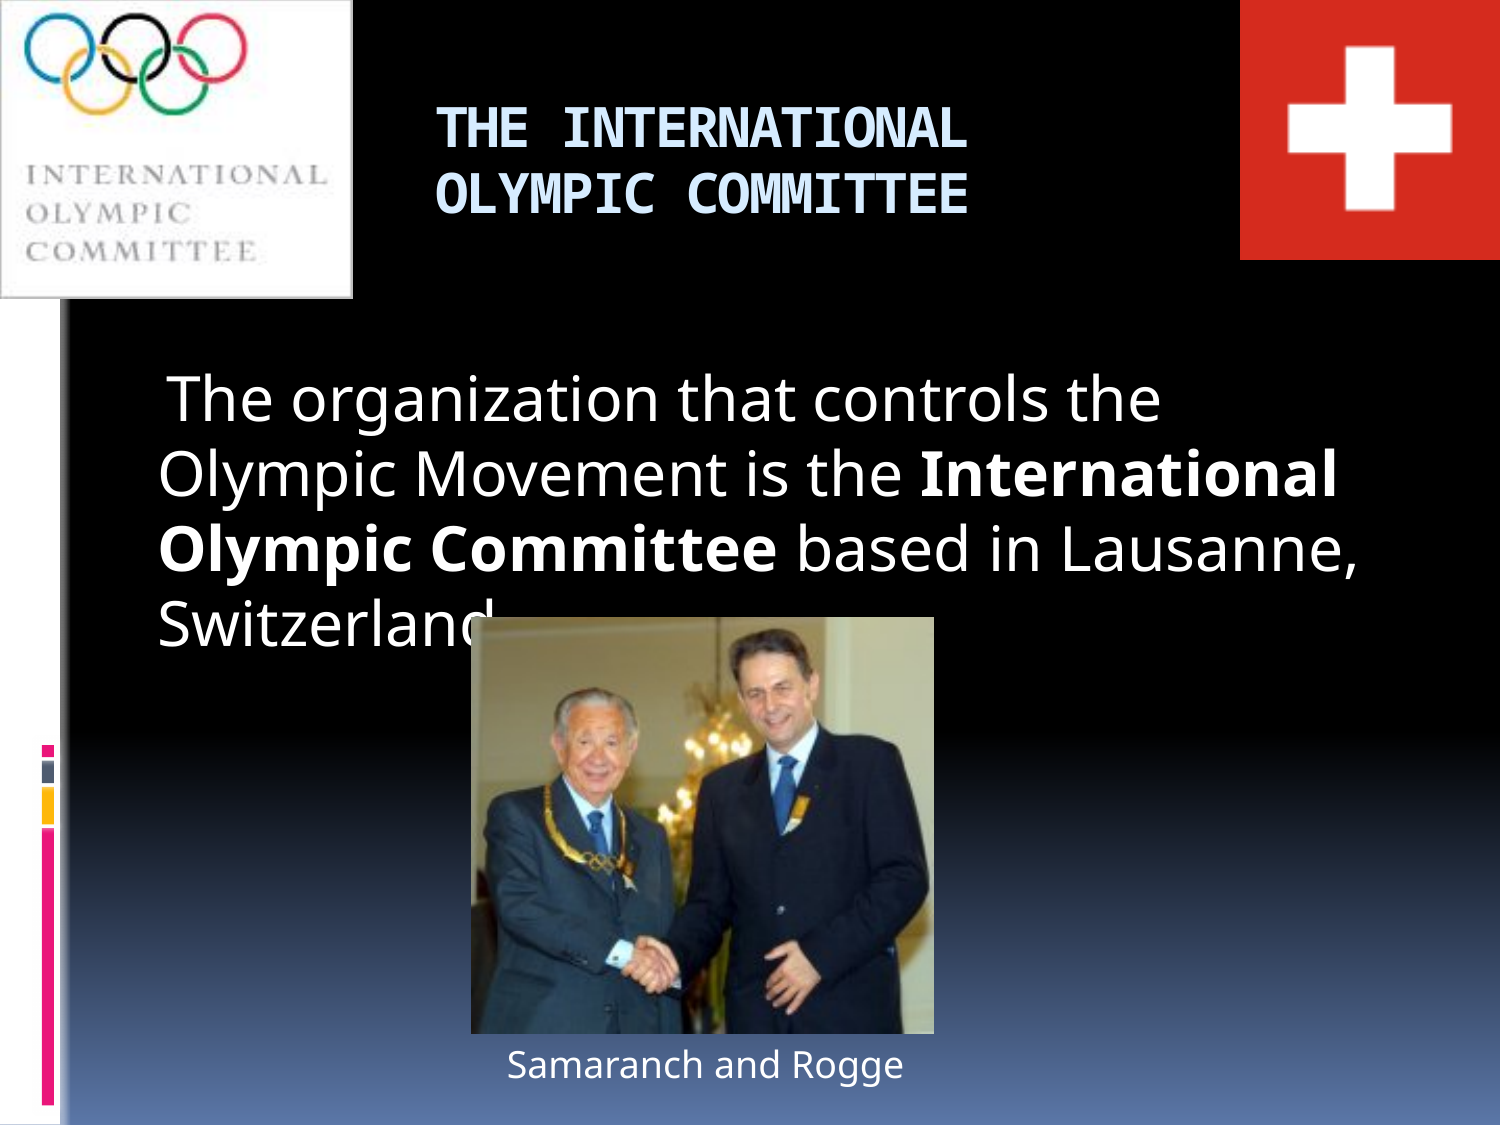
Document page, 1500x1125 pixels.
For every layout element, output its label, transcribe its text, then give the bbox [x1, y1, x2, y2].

text_box Samaranch and Rogge [492, 1044, 920, 1094]
picture [470, 616, 935, 1035]
picture [1239, 0, 1500, 260]
picture [0, 0, 353, 300]
title THE INTERNATIONAL OLYMPIC COMMITTEE [420, 83, 1231, 234]
list The organization that controls the Olympic Movement is the International Olympic Committee based in Lausanne, Switzerland. [75, 351, 1425, 1095]
